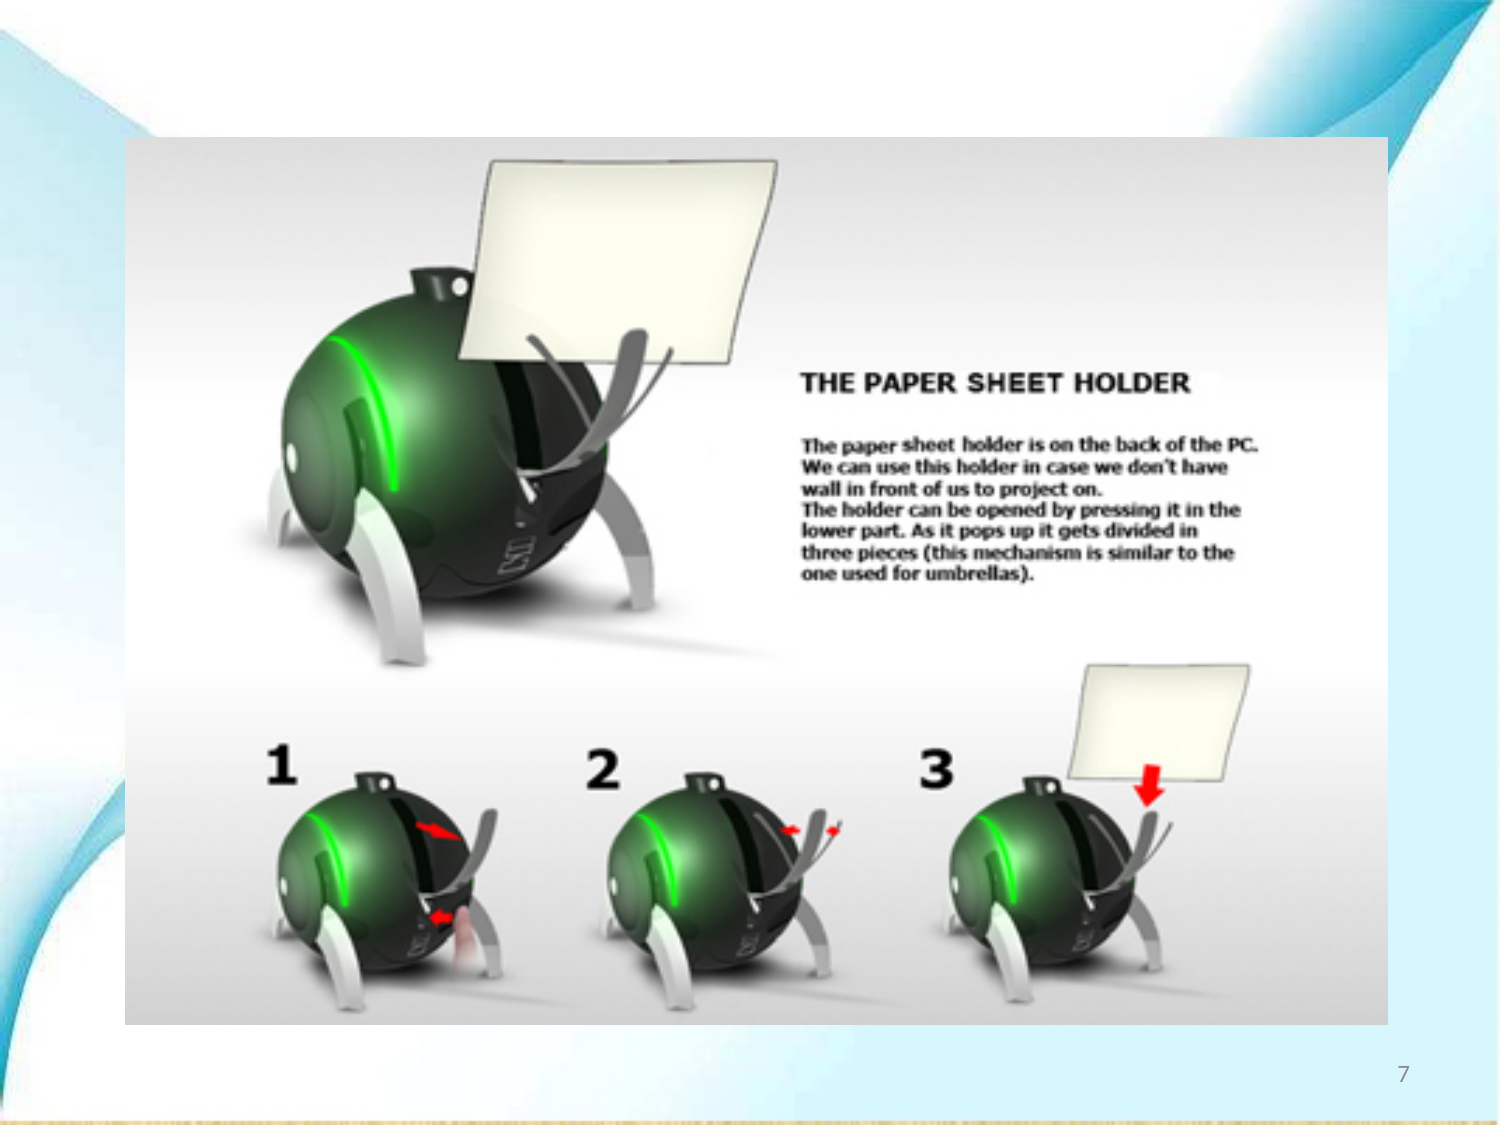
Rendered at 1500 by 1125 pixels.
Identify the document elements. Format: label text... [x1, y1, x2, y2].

slide_number 7 [1074, 1042, 1425, 1103]
picture [0, 0, 1500, 1125]
